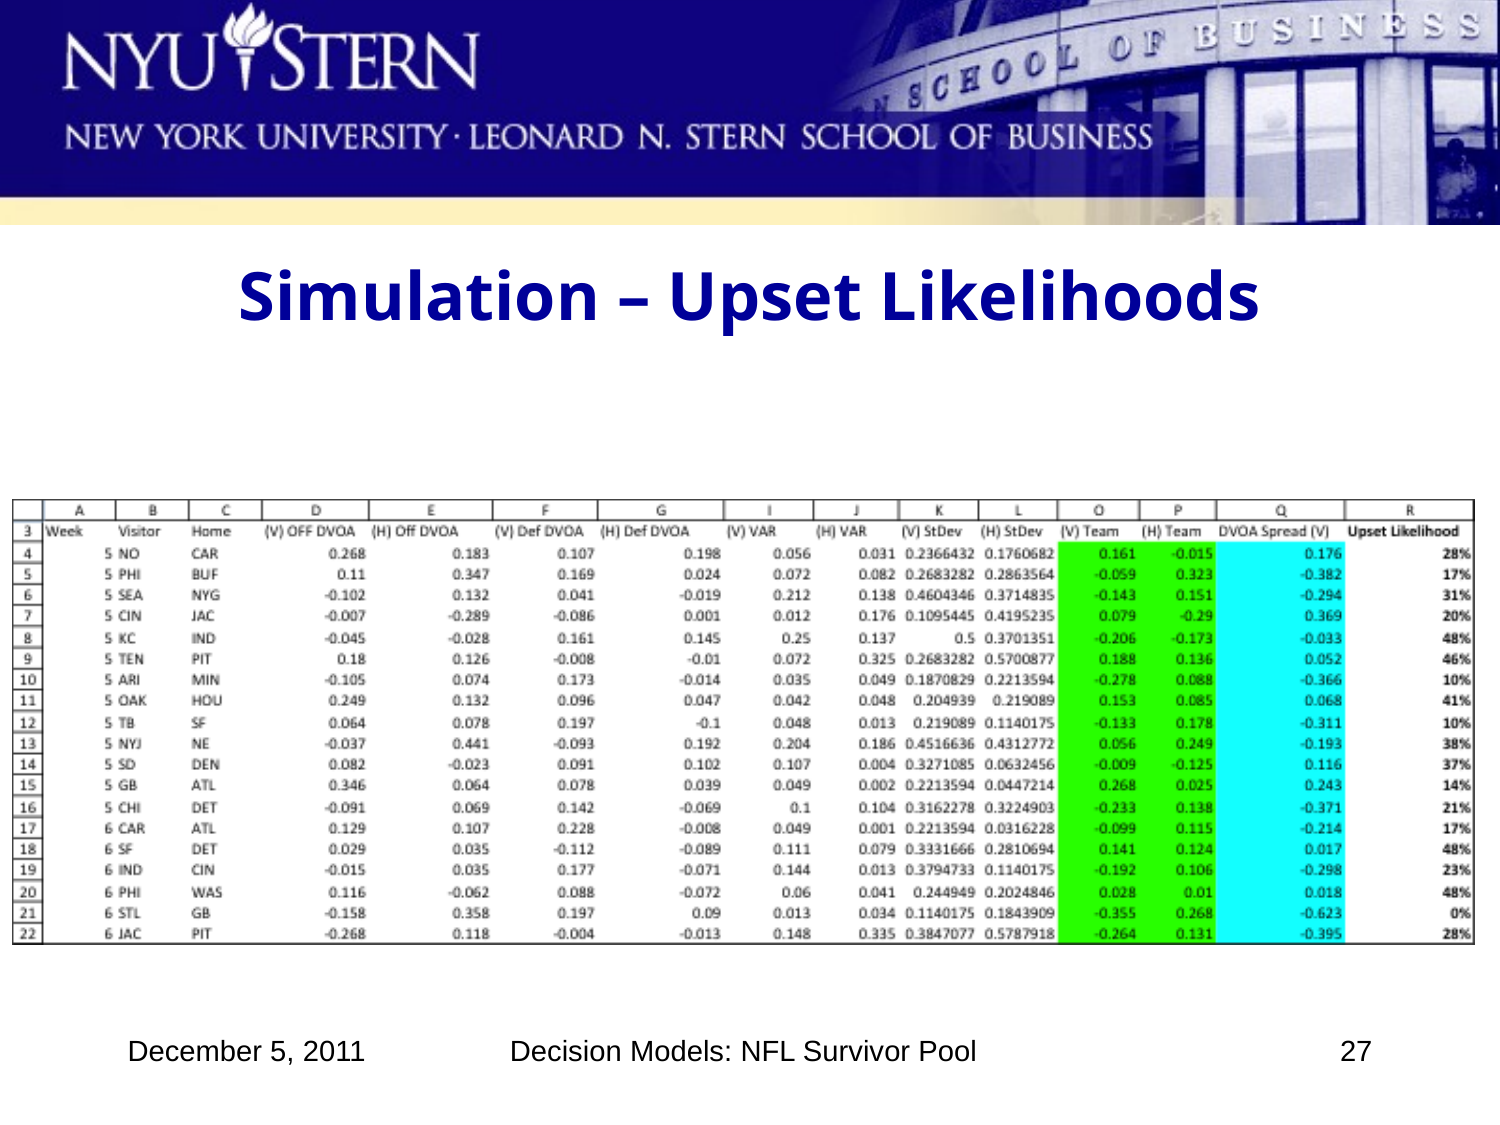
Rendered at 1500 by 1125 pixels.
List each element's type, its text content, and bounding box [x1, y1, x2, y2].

slide_number 27 [1074, 1025, 1388, 1100]
picture [12, 499, 1476, 945]
title Simulation – Upset Likelihoods [112, 224, 1388, 363]
footer Decision Models: NFL Survivor Pool [474, 1025, 1013, 1100]
picture [0, 0, 1500, 225]
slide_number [112, 1025, 425, 1100]
